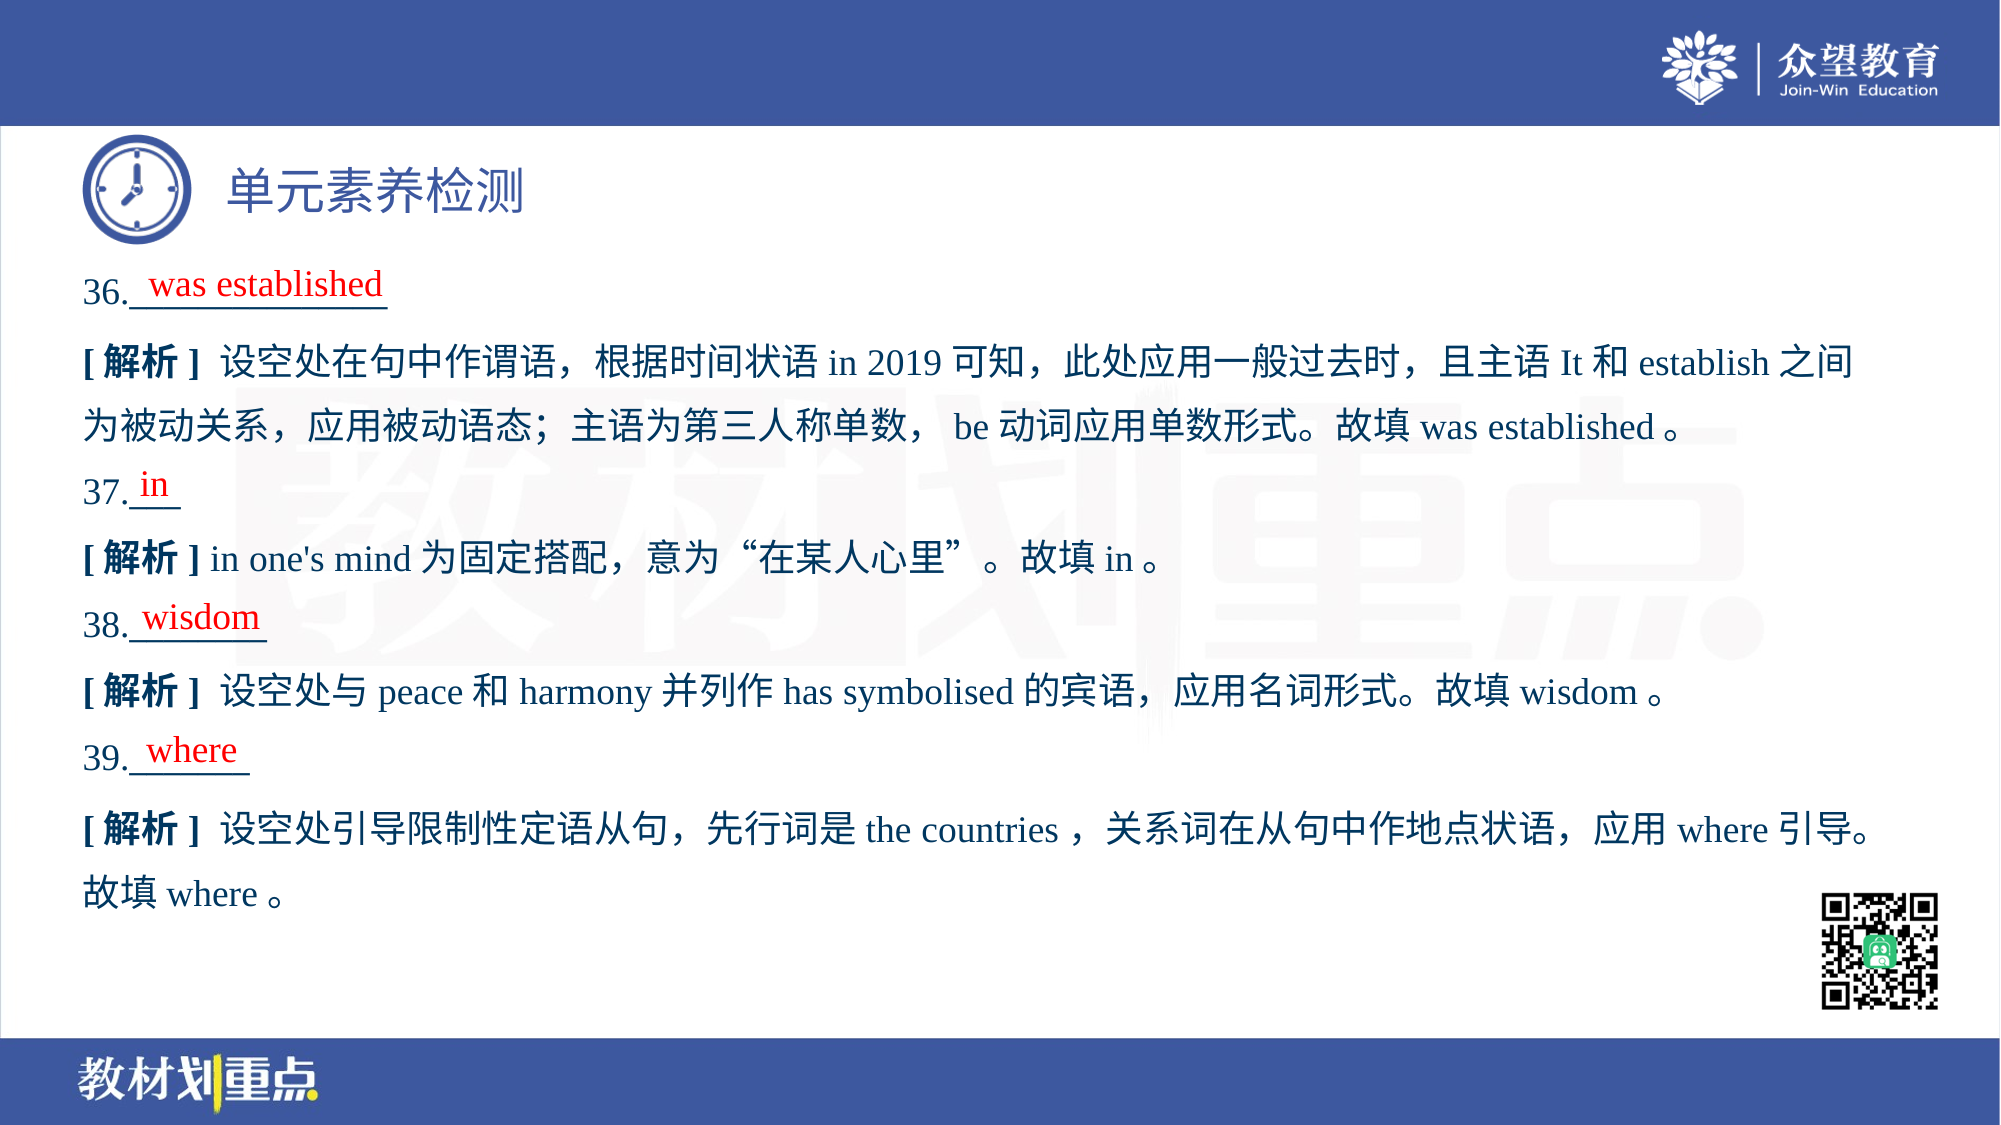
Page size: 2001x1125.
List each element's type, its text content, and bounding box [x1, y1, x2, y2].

text_box wisdom [128, 572, 275, 631]
text_box in [126, 439, 183, 498]
text_box was established [130, 239, 402, 297]
text_box [解析] 设空处与peace和harmony并列作has symbolised的宾语，应用名词形式。故填wisdom。 [82, 647, 1817, 705]
text_box where [132, 705, 252, 764]
text_box 36._______________ [82, 247, 1817, 306]
text_box 37.___ [82, 447, 1817, 506]
text_box [解析] in one's mind为固定搭配，意为“在某人心里”。故填in。 [82, 514, 1817, 572]
text_box 38.________ [82, 580, 1817, 639]
text_box [解析] 设空处引导限制性定语从句，先行词是the countries，关系词在从句中作地点状语，应用where引导。 故填where。 [82, 781, 1817, 908]
picture [0, 0, 2000, 1125]
text_box 39._______ [82, 713, 1817, 772]
text_box [解析] 设空处在句中作谓语，根据时间状语in 2019可知，此处应用一般过去时，且主语It和establish之间 为被动关系，应用被动语态；主语为第三人称单数，be动词应用单数形式。故填was established。 [82, 313, 1817, 441]
